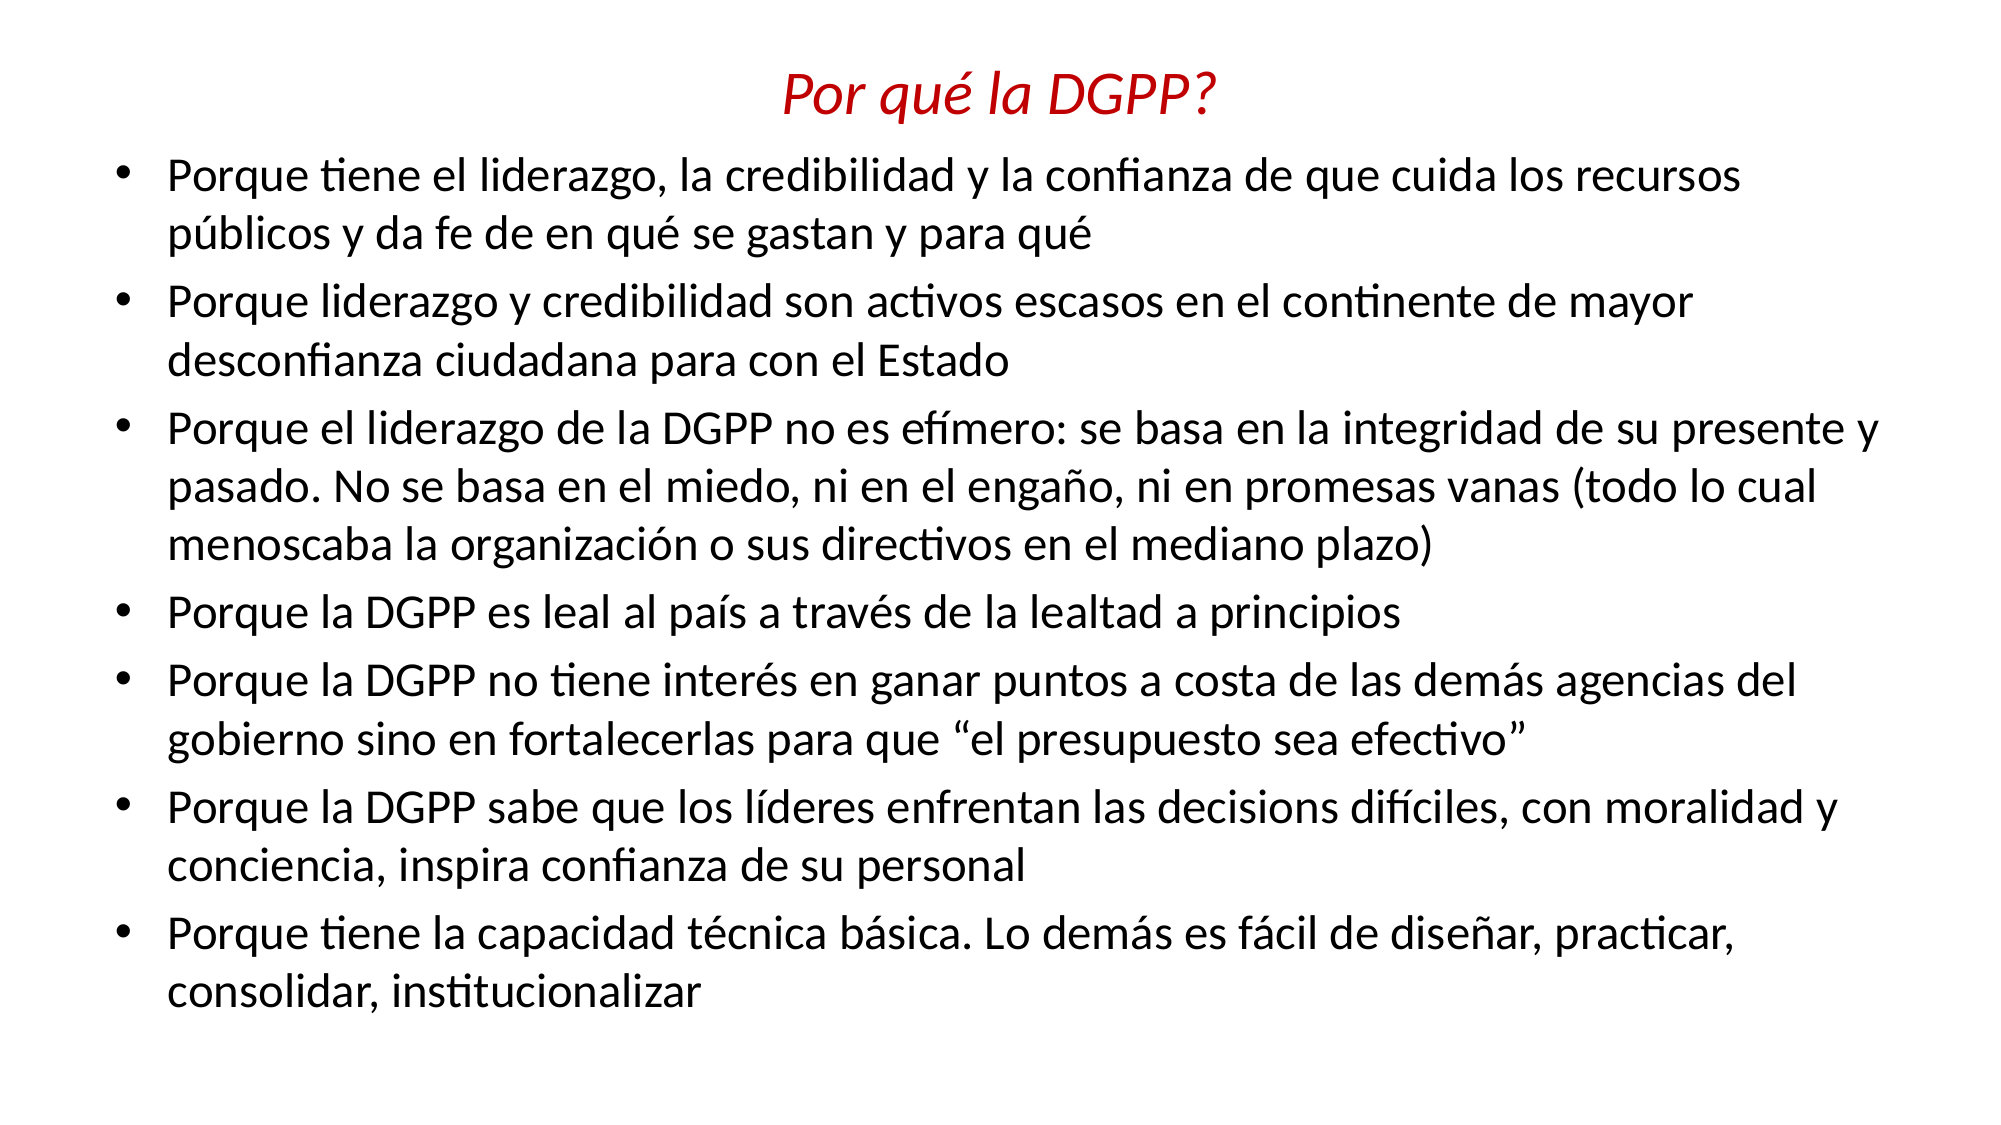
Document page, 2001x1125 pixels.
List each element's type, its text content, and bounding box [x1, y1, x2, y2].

title Por qué la DGPP? [99, 45, 1900, 135]
list Porque tiene el liderazgo, la credibilidad y la confianza de que cuida los recursos públicos y da fe de en qué se gastan y para qué Porque liderazgo y credibilidad son activos escasos en el continente de mayor desconfianza ciudadana para con el Estado Porque el liderazgo de la DGPP no es efímero: se basa en la integridad de su presente y pasado. No se basa en el miedo, ni en el engaño, ni en promesas vanas (todo lo cual menoscaba la organización o sus directivos en el mediano plazo) Porque la DGPP es leal al país a través de la lealtad a principios Porque la DGPP no tiene interés en ganar puntos a costa de las demás agencias del gobierno sino en fortalecerlas para que “el presupuesto sea efectivo” Porque la DGPP sabe que los líderes enfrentan las decisions difíciles, con moralidad y conciencia, inspira confianza de su personal Porque tiene la capacidad técnica básica. Lo demás es fácil de diseñar, practicar, consolidar, institucionalizar [99, 135, 1900, 1036]
